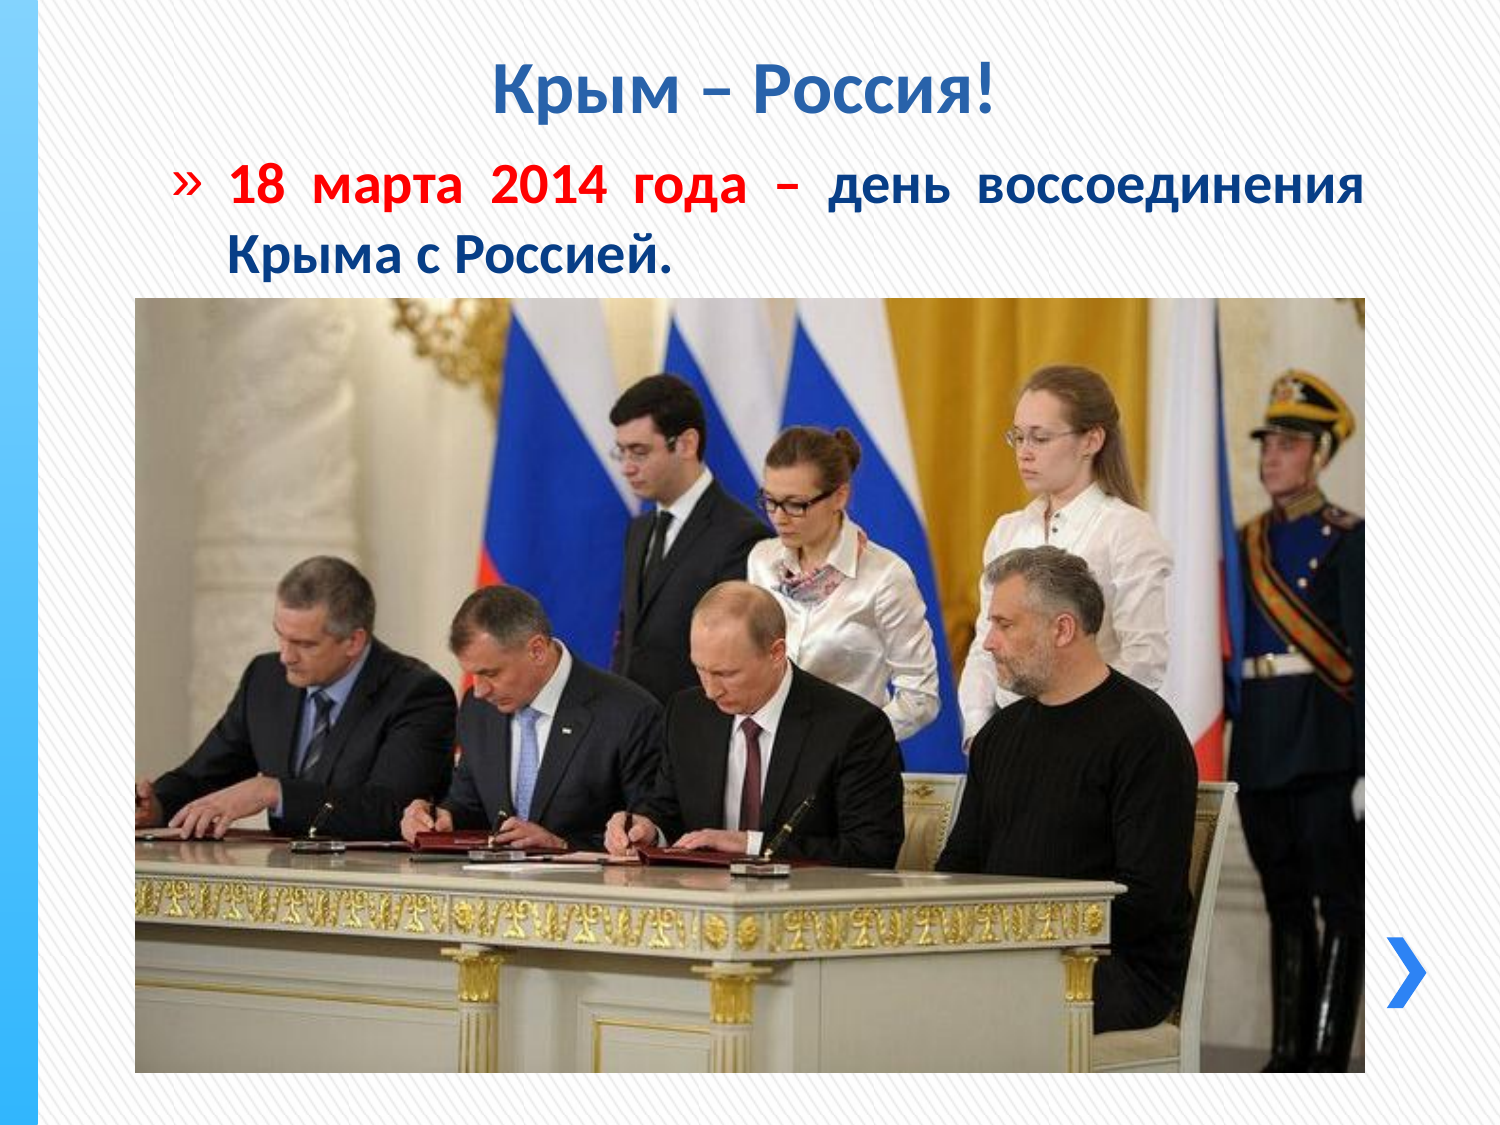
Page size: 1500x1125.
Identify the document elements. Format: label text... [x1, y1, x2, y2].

list 18 марта 2014 года – день воссоединения Крыма с Россией. [156, 137, 1381, 937]
picture [37, 0, 1500, 1125]
title Крым – Россия! [133, 0, 1359, 136]
